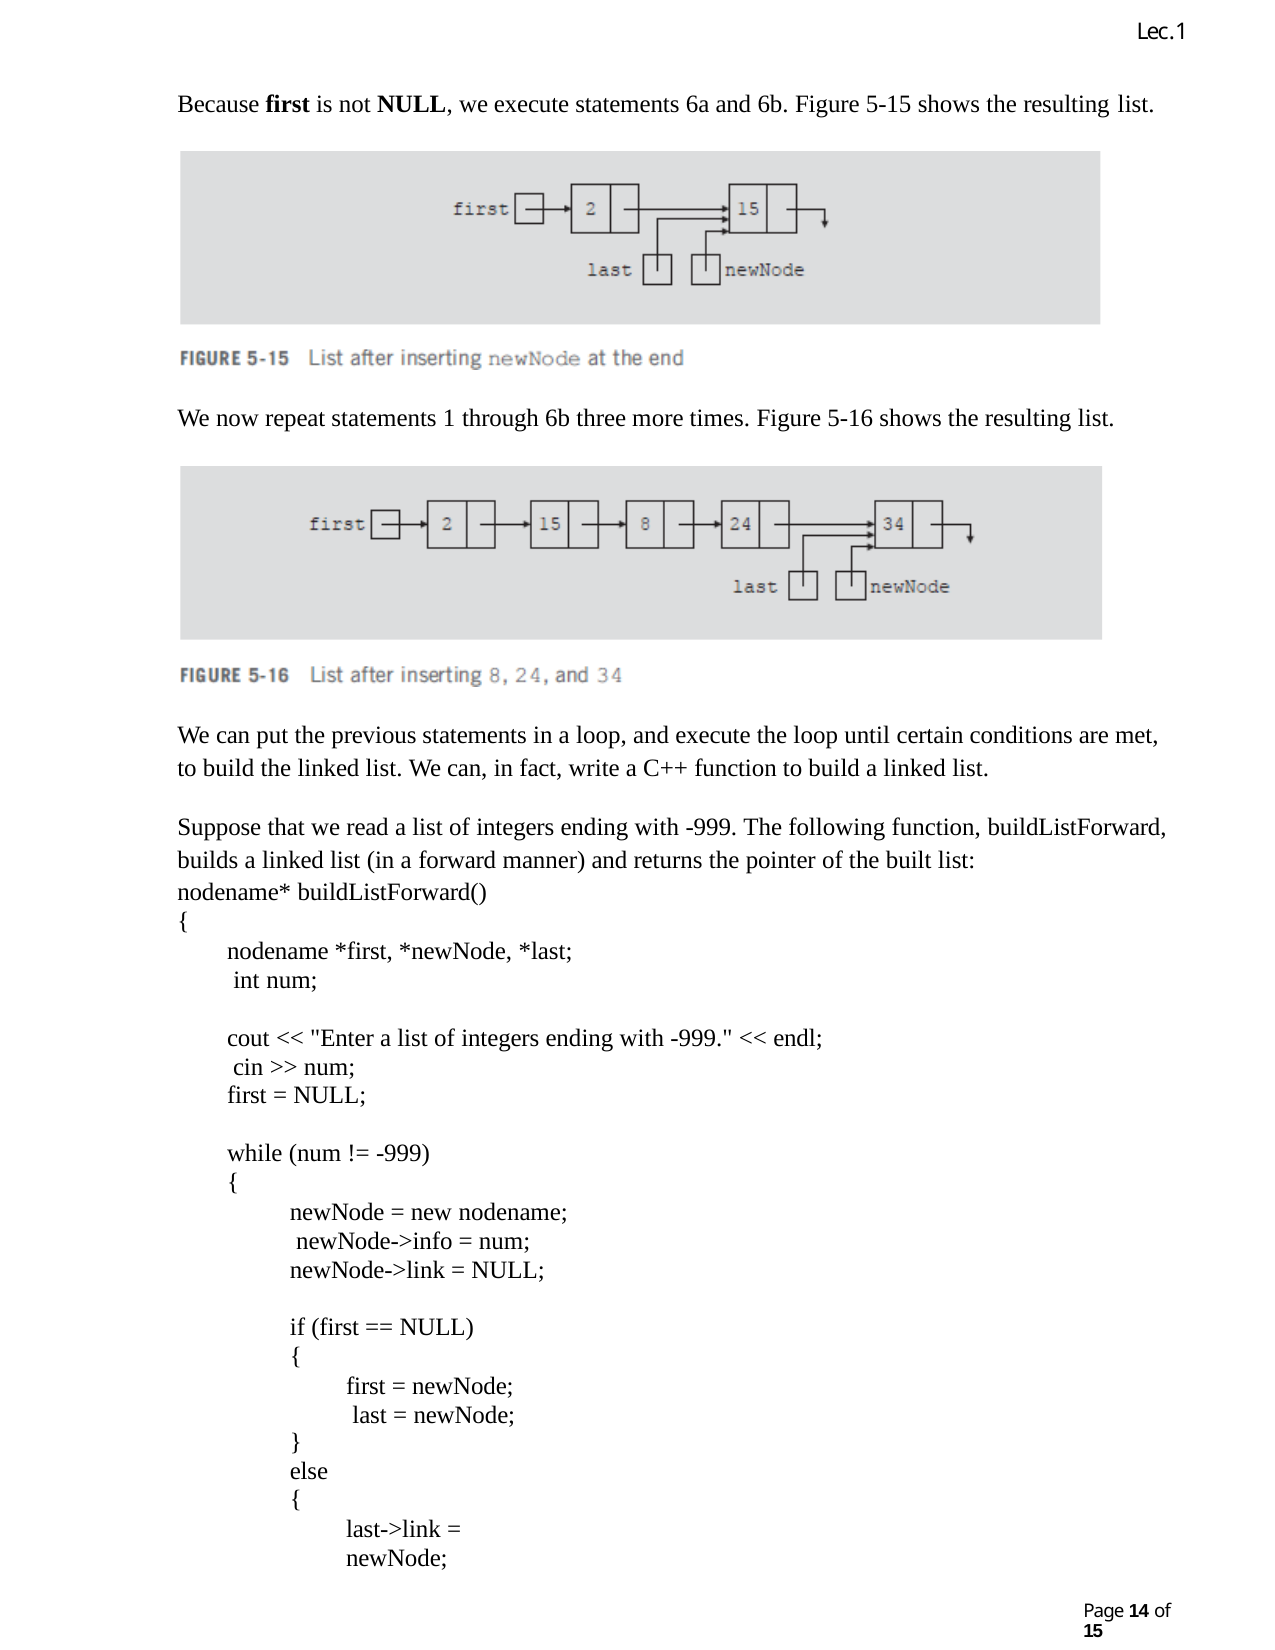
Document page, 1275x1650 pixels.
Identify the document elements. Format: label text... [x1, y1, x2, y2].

text_box We can put the previous statements in a loop, and execute the loop until certain conditions are met, to build the linked list. We can, in fact, write a C++ function to build a linked list. Suppose that we read a list of integers ending with -999. The following function, buildListForward, builds a linked list (in a forward manner) and returns the pointer of the built list: nodename* buildListForward() { nodename *first, *newNode, *last; int num; cout << "Enter a list of integers ending with -999." << endl; cin >> num; first = NULL; while (num != -999) { newNode = new nodename; newNode->info = num; newNode->link = NULL; if (first == NULL) { first = newNode; last = newNode; } else { last->link = newNode; [175, 713, 1175, 1572]
text_box [180, 151, 1101, 370]
text_box We now repeat statements 1 through 6b three more times. Figure 5-16 shows the resulting list. [175, 399, 1123, 432]
text_box Lec.1 Because first is not NULL, we execute statements 6a and 6b. Figure 5-15 shows the resulting list. [175, 14, 1189, 118]
slide_number Page 10 of 15 [1081, 1601, 1189, 1650]
text_box [180, 466, 1103, 687]
